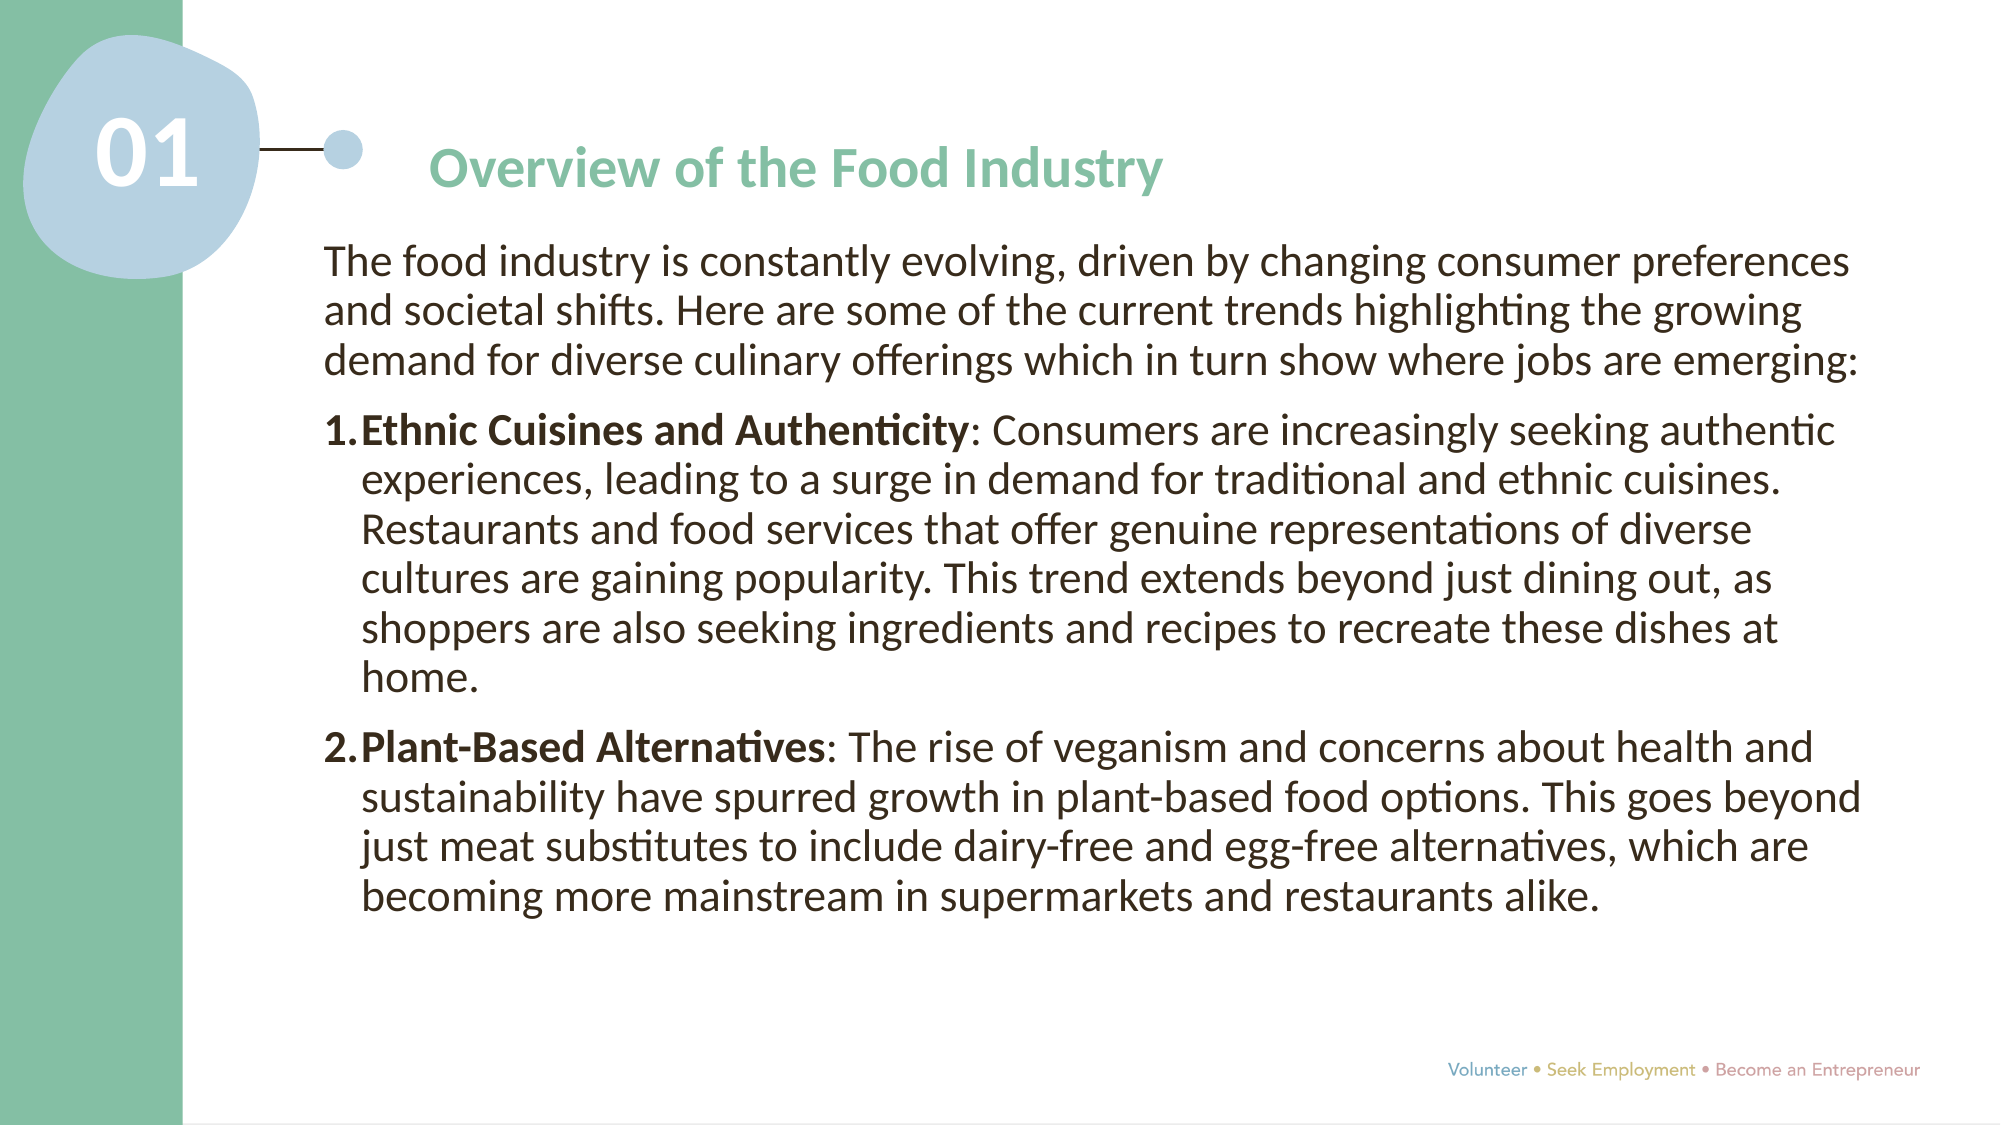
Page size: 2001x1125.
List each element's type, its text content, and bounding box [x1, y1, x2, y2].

text_box 01 [21, 88, 275, 230]
text_box [0, 0, 184, 1125]
text_box [34, 230, 234, 280]
text_box Overview of the Food Industry [414, 108, 1675, 215]
picture [1418, 1046, 1971, 1103]
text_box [110, 129, 363, 170]
text_box The food industry is constantly evolving, driven by changing consumer preferences and societal shifts. Here are some of the current trends highlighting the growing demand for diverse culinary offerings which in turn show where jobs are emerging: Ethnic Cuisines and Authenticity: Consumers are increasingly seeking authentic experiences, leading to a surge in demand for traditional and ethnic cuisines. Restaurants and food services that offer genuine representations of diverse cultures are gaining popularity. This trend extends beyond just dining out, as shoppers are also seeking ingredients and recipes to recreate these dishes at home. Plant-Based Alternatives: The rise of veganism and concerns about health and sustainability have spurred growth in plant-based food options. This goes beyond just meat substitutes to include dairy-free and egg-free alternatives, which are becoming more mainstream in supermarkets and restaurants alike. [308, 229, 1907, 434]
text_box [55, 35, 249, 88]
